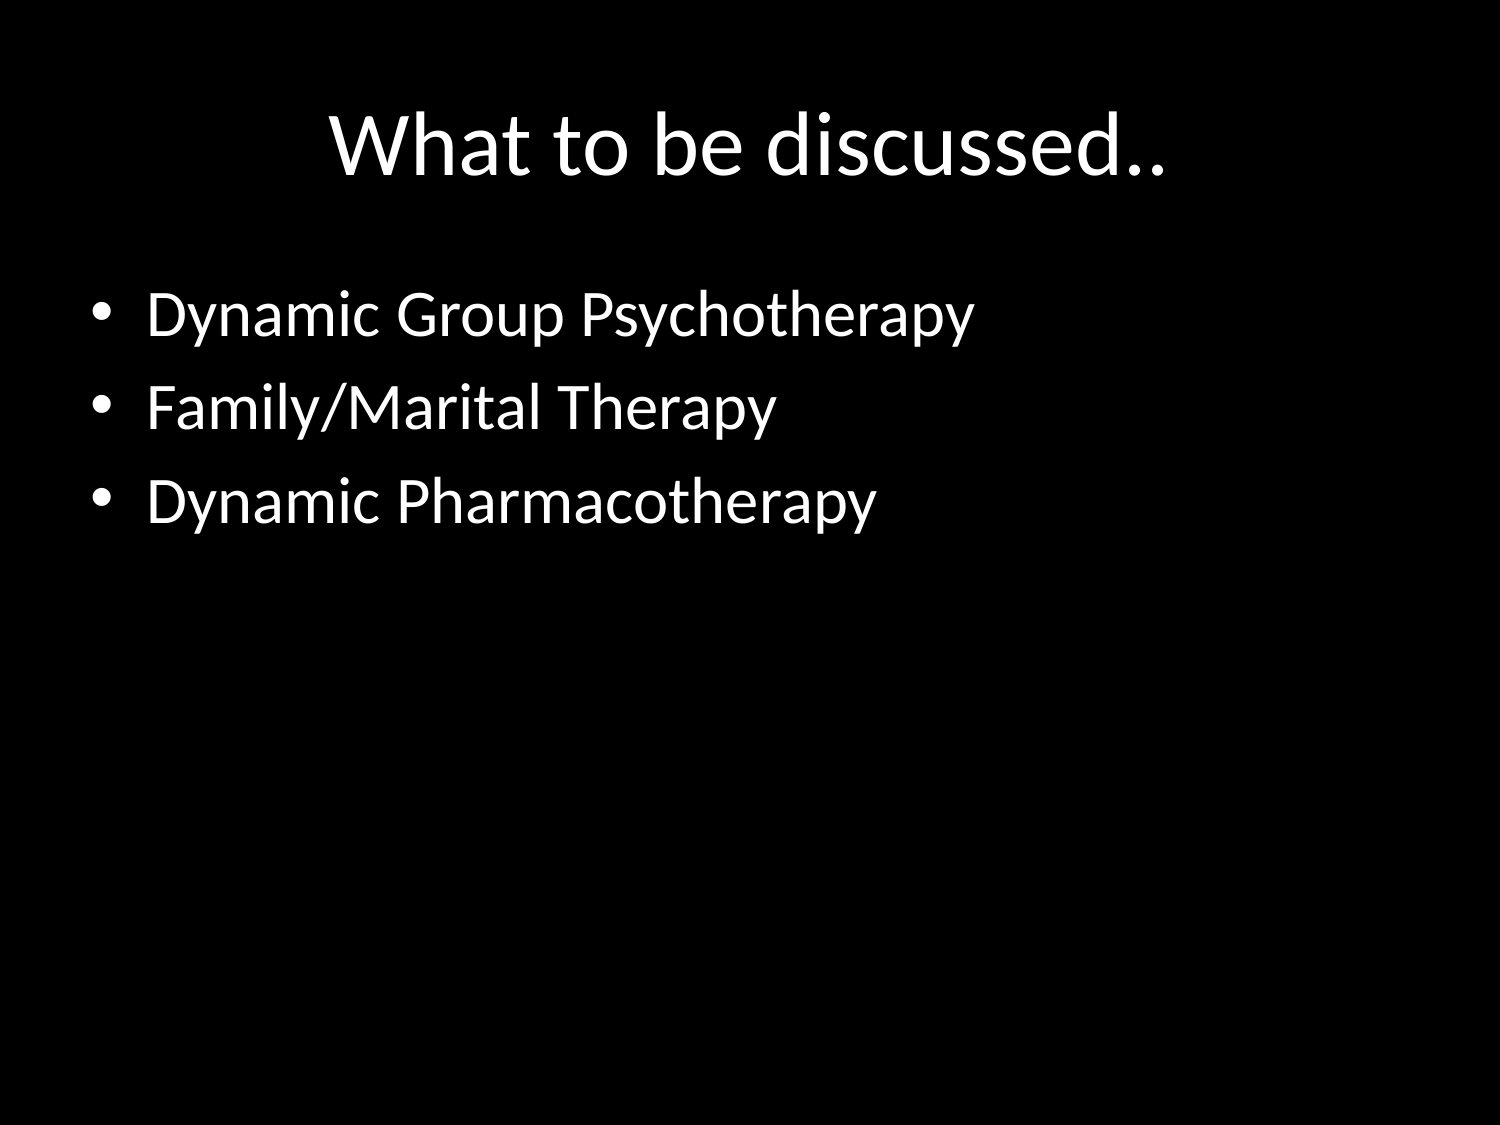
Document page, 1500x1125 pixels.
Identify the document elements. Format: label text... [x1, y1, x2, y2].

list Dynamic Group Psychotherapy Family/Marital Therapy Dynamic Pharmacotherapy [75, 262, 1425, 1005]
title What to be discussed.. [75, 45, 1425, 233]
